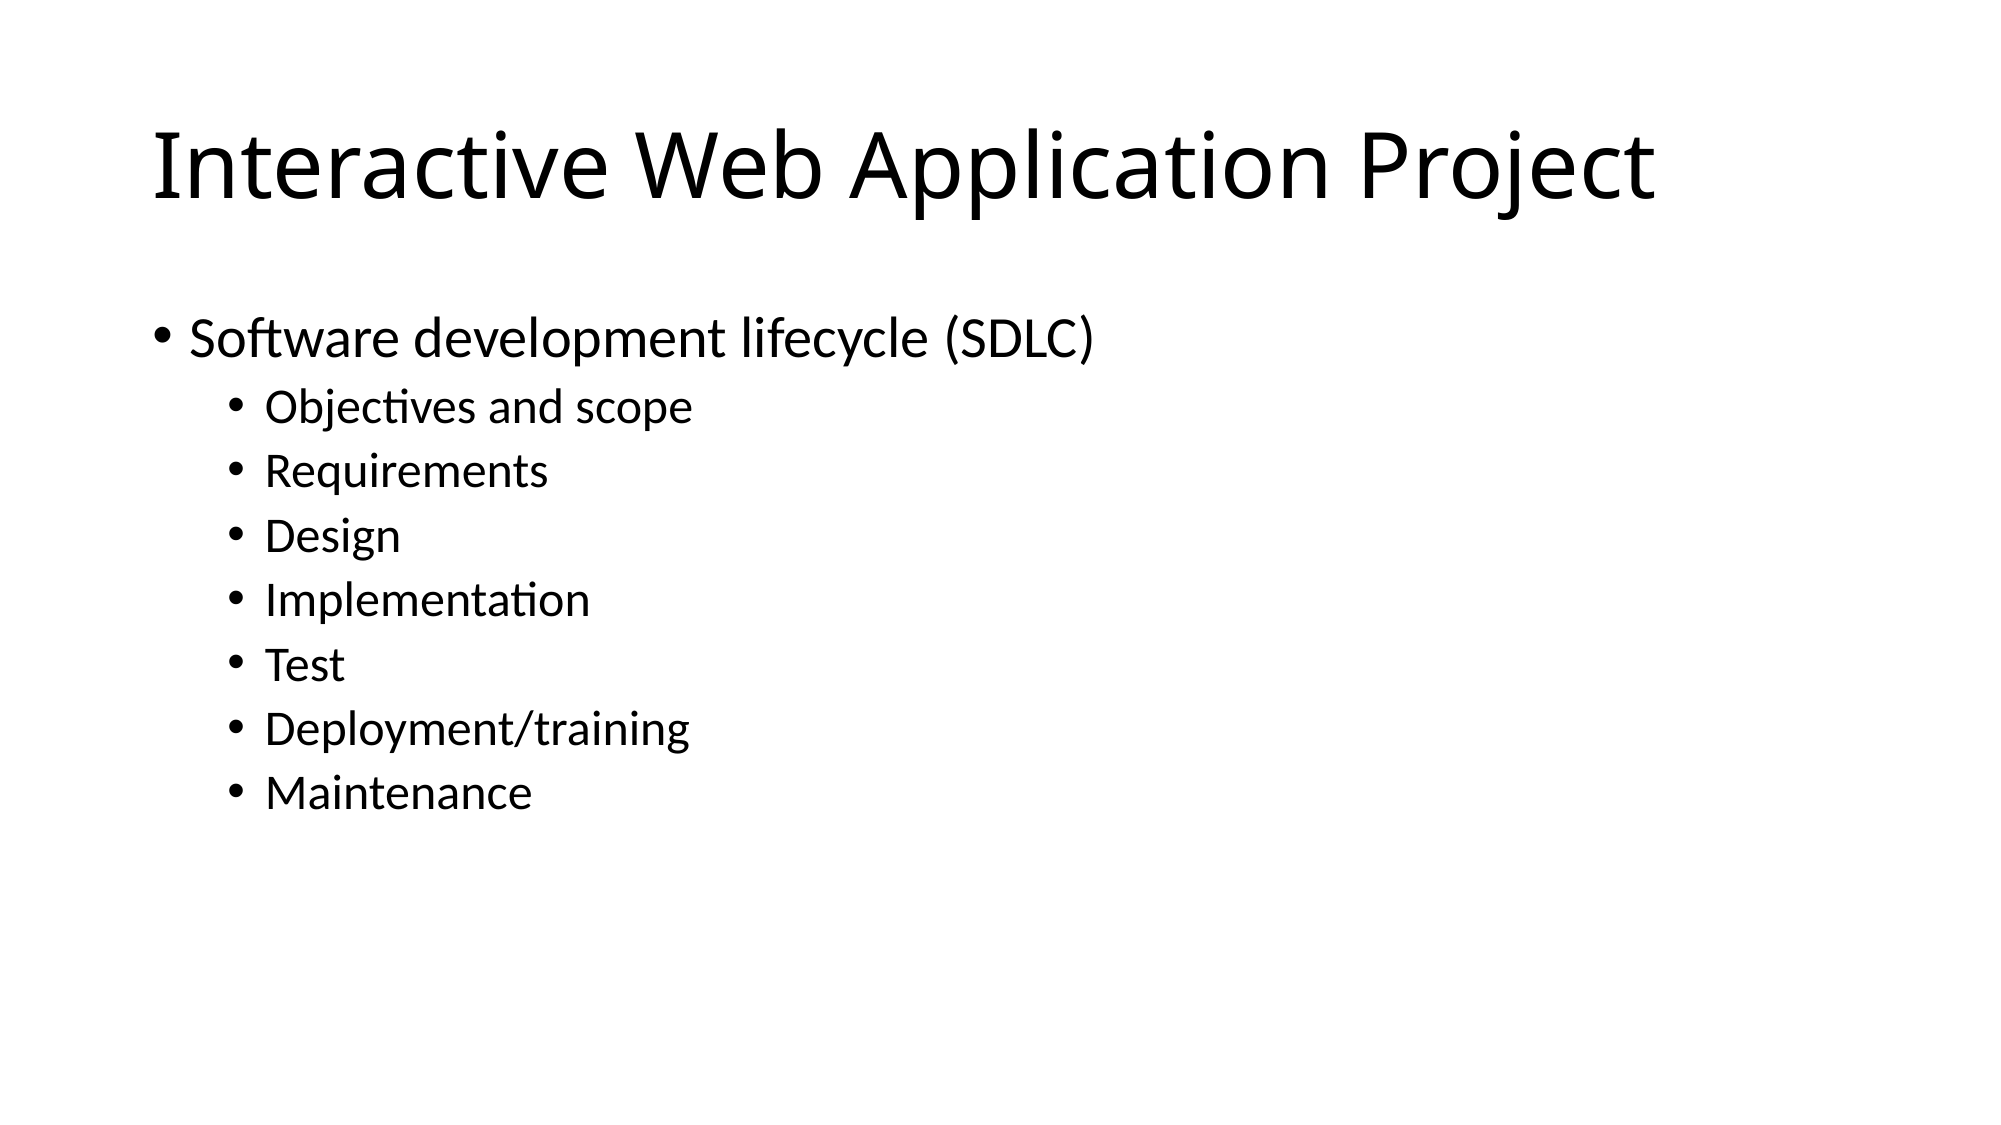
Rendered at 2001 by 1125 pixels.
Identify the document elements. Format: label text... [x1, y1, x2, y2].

title Interactive Web Application Project [137, 59, 1863, 278]
list Software development lifecycle (SDLC) Objectives and scope Requirements Design Implementation Test Deployment/training Maintenance [137, 299, 1863, 1014]
